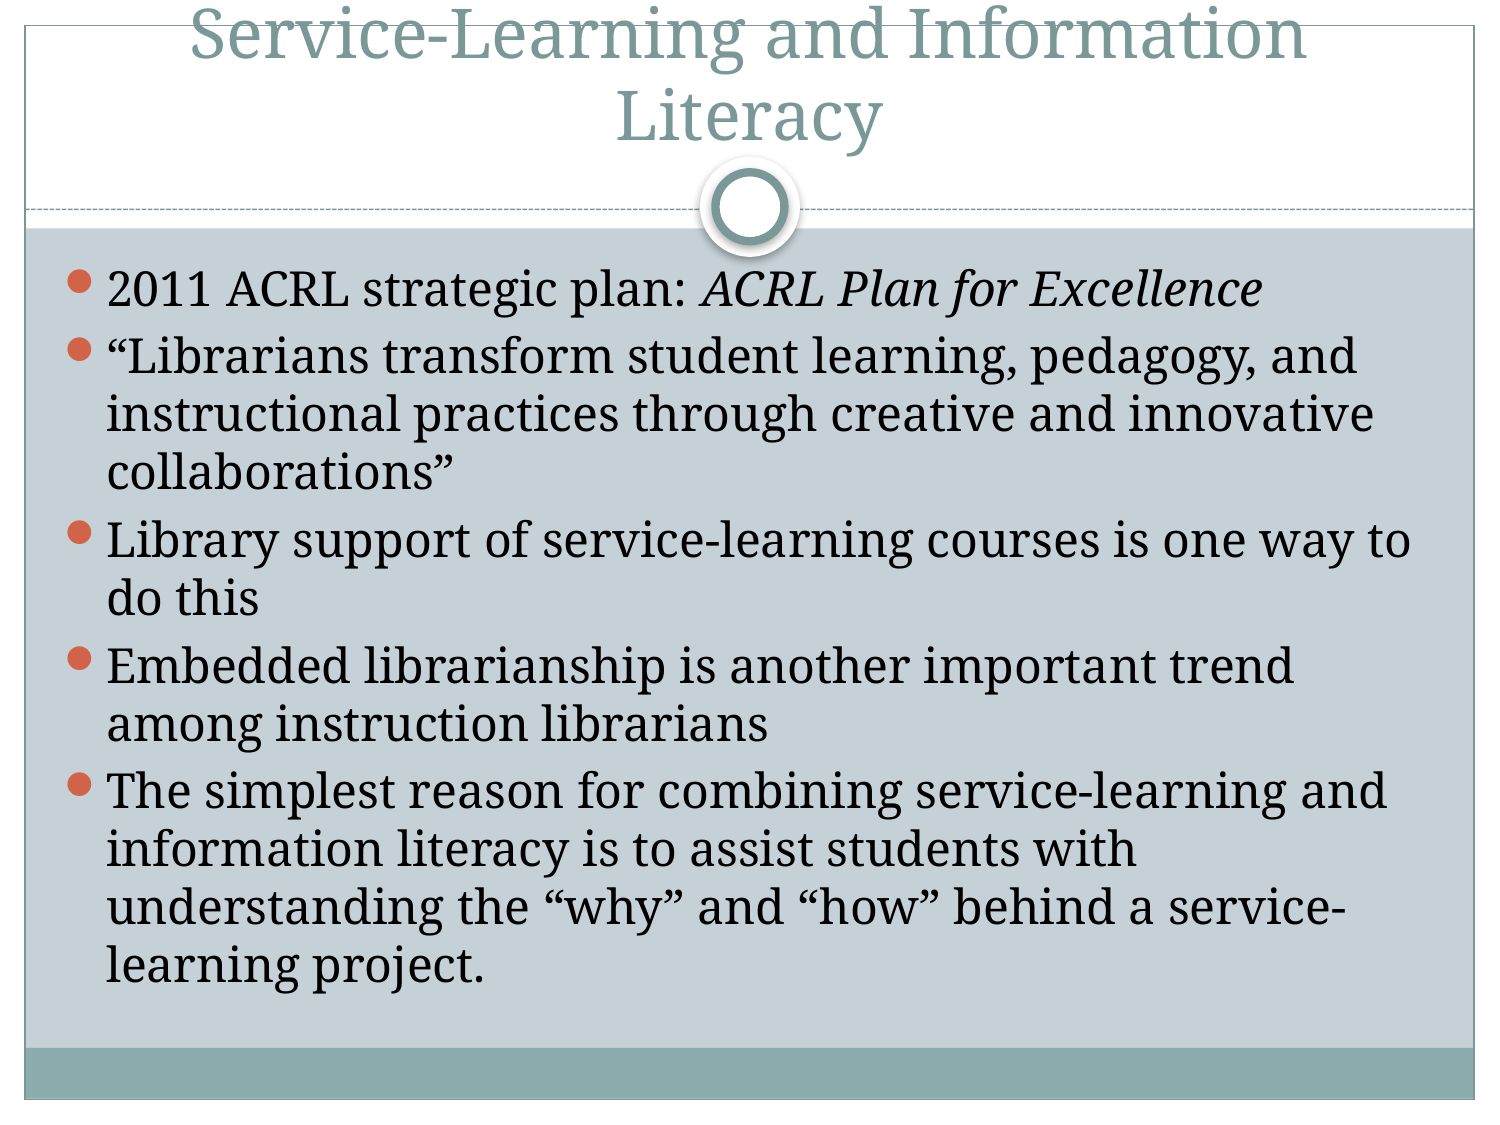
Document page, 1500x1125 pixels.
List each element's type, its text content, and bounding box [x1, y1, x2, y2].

list 2011 ACRL strategic plan: ACRL Plan for Excellence “Librarians transform student learning, pedagogy, and instructional practices through creative and innovative collaborations” Library support of service-learning courses is one way to do this Embedded librarianship is another important trend among instruction librarians The simplest reason for combining service-learning and information literacy is to assist students with understanding the “why” and “how” behind a service-learning project. [49, 250, 1445, 1001]
title Service-Learning and Information Literacy [49, 37, 1450, 162]
